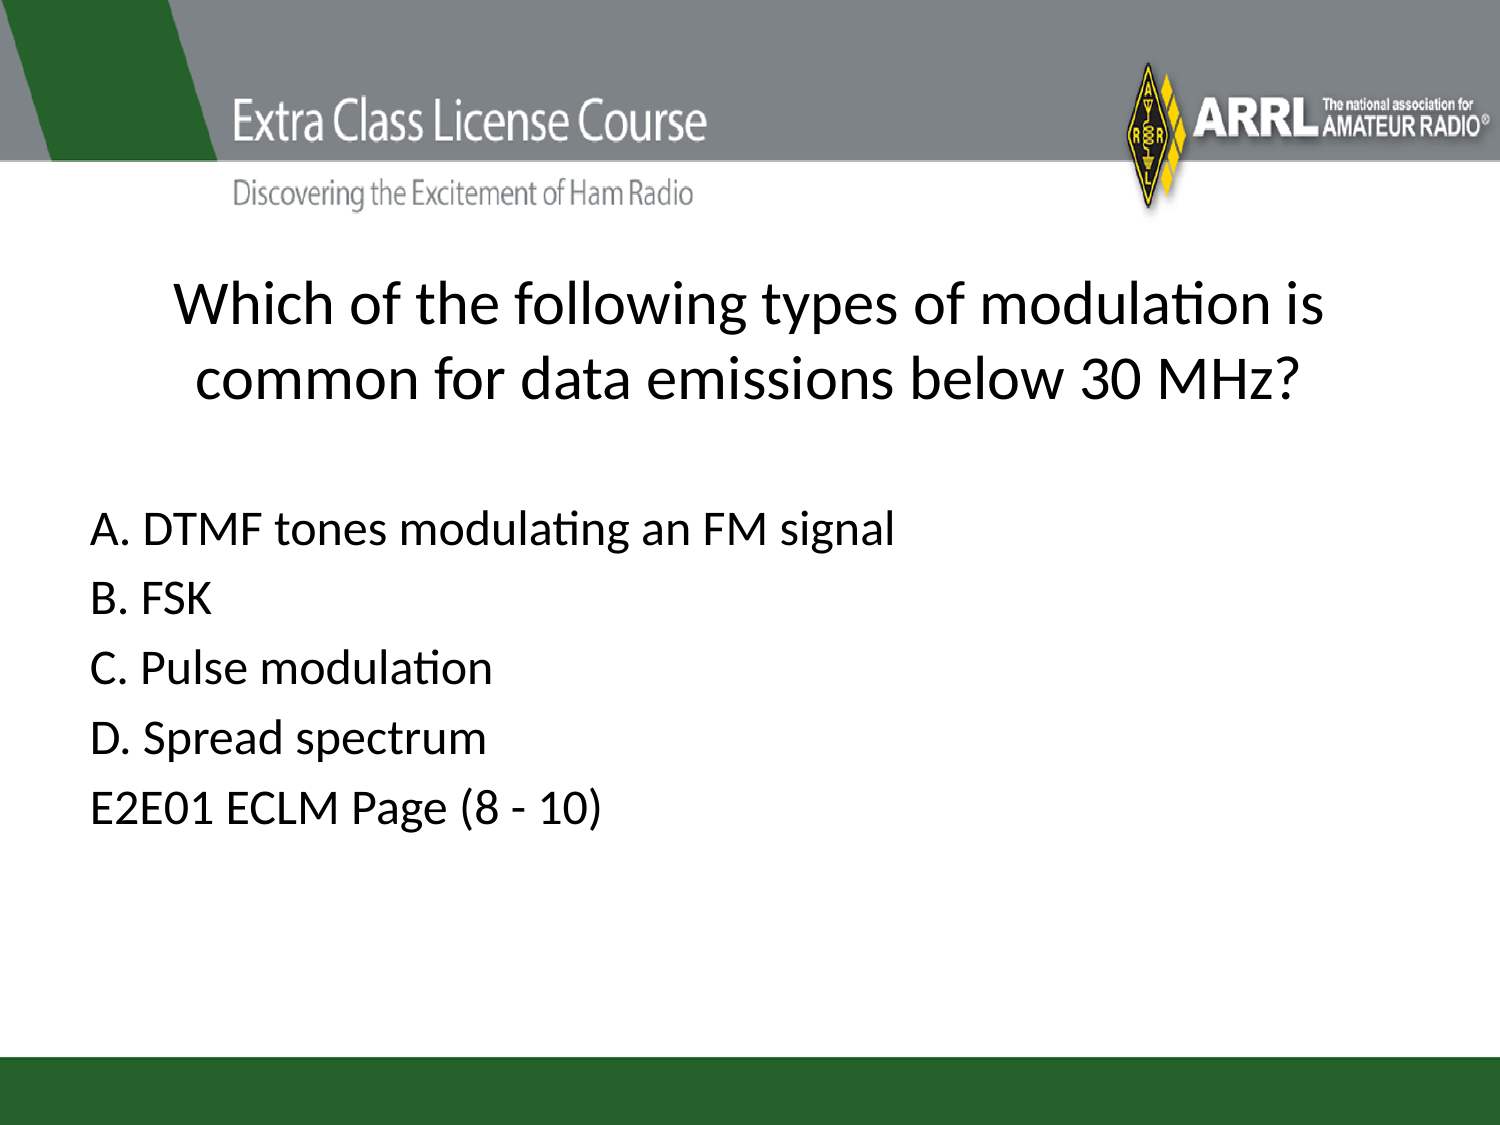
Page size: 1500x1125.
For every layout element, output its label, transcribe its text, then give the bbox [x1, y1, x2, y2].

title Which of the following types of modulation is common for data emissions below 30 MHz? [75, 254, 1425, 435]
picture [0, 0, 1500, 1125]
list A. DTMF tones modulating an FM signal B. FSK C. Pulse modulation D. Spread spectrum E2E01 ECLM Page (8 - 10) [75, 487, 1425, 1005]
